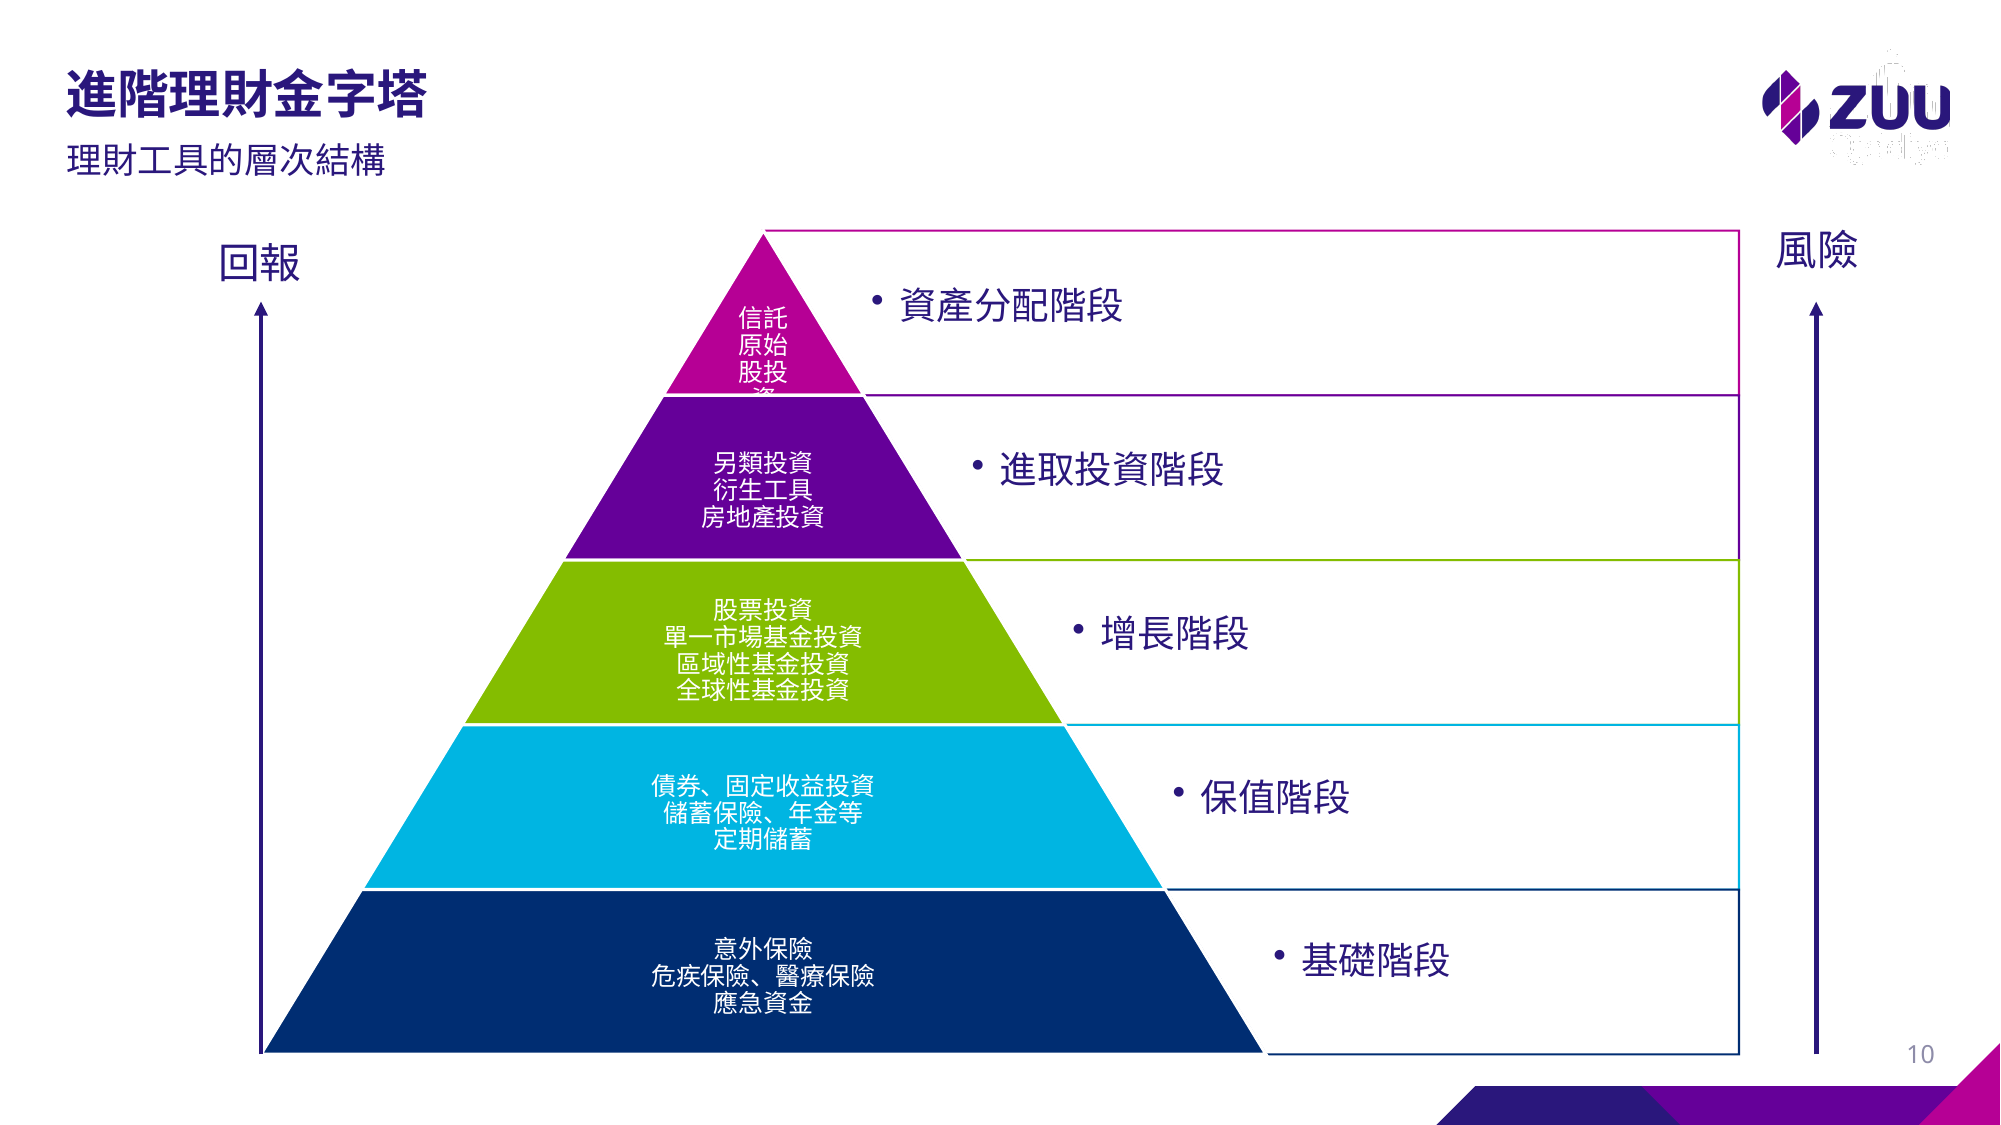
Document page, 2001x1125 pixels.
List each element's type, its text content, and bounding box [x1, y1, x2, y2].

subtitle 理財工具的層次結構 [52, 128, 1950, 197]
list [260, 230, 1739, 1055]
slide_number 10 [1500, 1039, 1950, 1073]
title 進階理財金字塔 [50, 50, 1950, 145]
text_box 回報 [203, 229, 317, 295]
text_box 風險 [1760, 216, 1874, 282]
